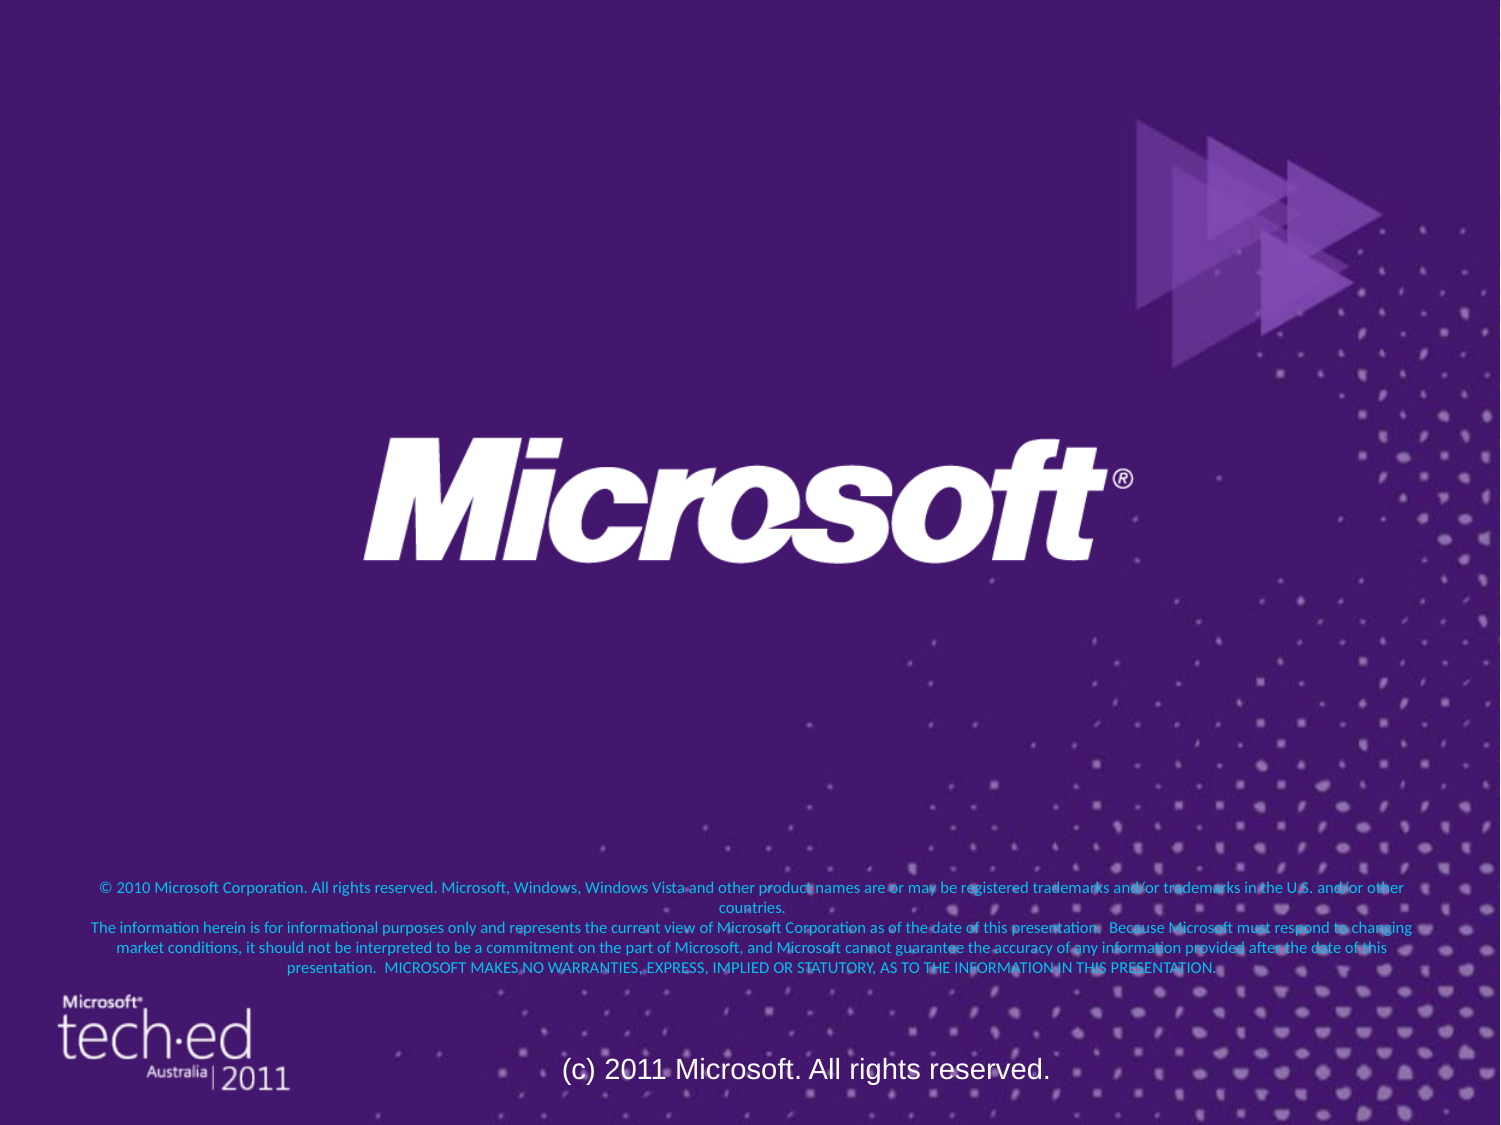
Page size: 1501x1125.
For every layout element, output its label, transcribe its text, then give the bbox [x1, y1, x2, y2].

picture [0, 0, 1501, 1125]
text_box © 2010 Microsoft Corporation. All rights reserved. Microsoft, Windows, Windows Vista and other product names are or may be registered trademarks and/or trademarks in the U.S. and/or other countries. The information herein is for informational purposes only and represents the current view of Microsoft Corporation as of the date of this presentation. Because Microsoft must respond to changing market conditions, it should not be interpreted to be a commitment on the part of Microsoft, and Microsoft cannot guarantee the accuracy of any information provided after the date of this presentation. MICROSOFT MAKES NO WARRANTIES, EXPRESS, IMPLIED OR STATUTORY, AS TO THE INFORMATION IN THIS PRESENTATION. [64, 869, 1441, 985]
footer (c) 2011 Microsoft. All rights reserved. [363, 1042, 1251, 1103]
